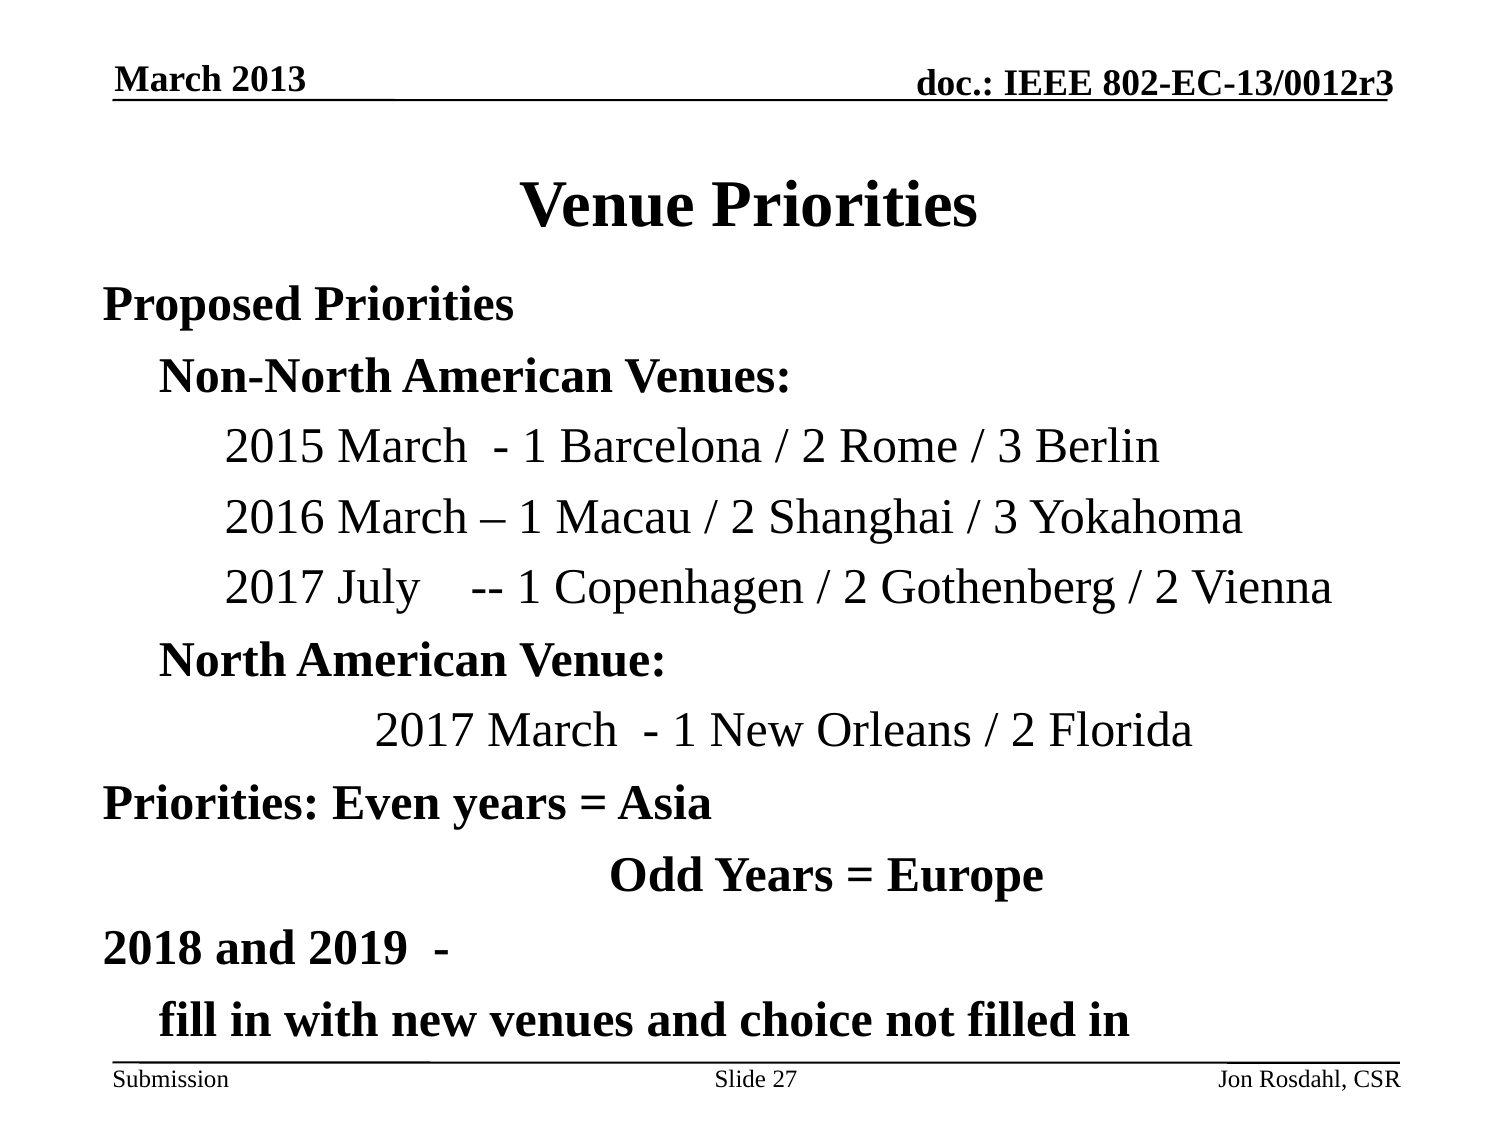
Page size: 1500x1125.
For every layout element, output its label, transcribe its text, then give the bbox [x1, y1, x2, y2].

footer Jon Rosdahl, CSR [878, 1061, 1402, 1093]
list Proposed Priorities Non-North American Venues: 2015 March - 1 Barcelona / 2 Rome / 3 Berlin 2016 March – 1 Macau / 2 Shanghai / 3 Yokahoma 2017 July -- 1 Copenhagen / 2 Gothenberg / 2 Vienna North American Venue: 2017 March - 1 New Orleans / 2 Florida Priorities: Even years = Asia Odd Years = Europe 2018 and 2019 - fill in with new venues and choice not filled in [87, 262, 1363, 1051]
slide_number Slide 27 [712, 1061, 800, 1123]
title Venue Priorities [112, 112, 1388, 288]
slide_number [114, 54, 423, 100]
